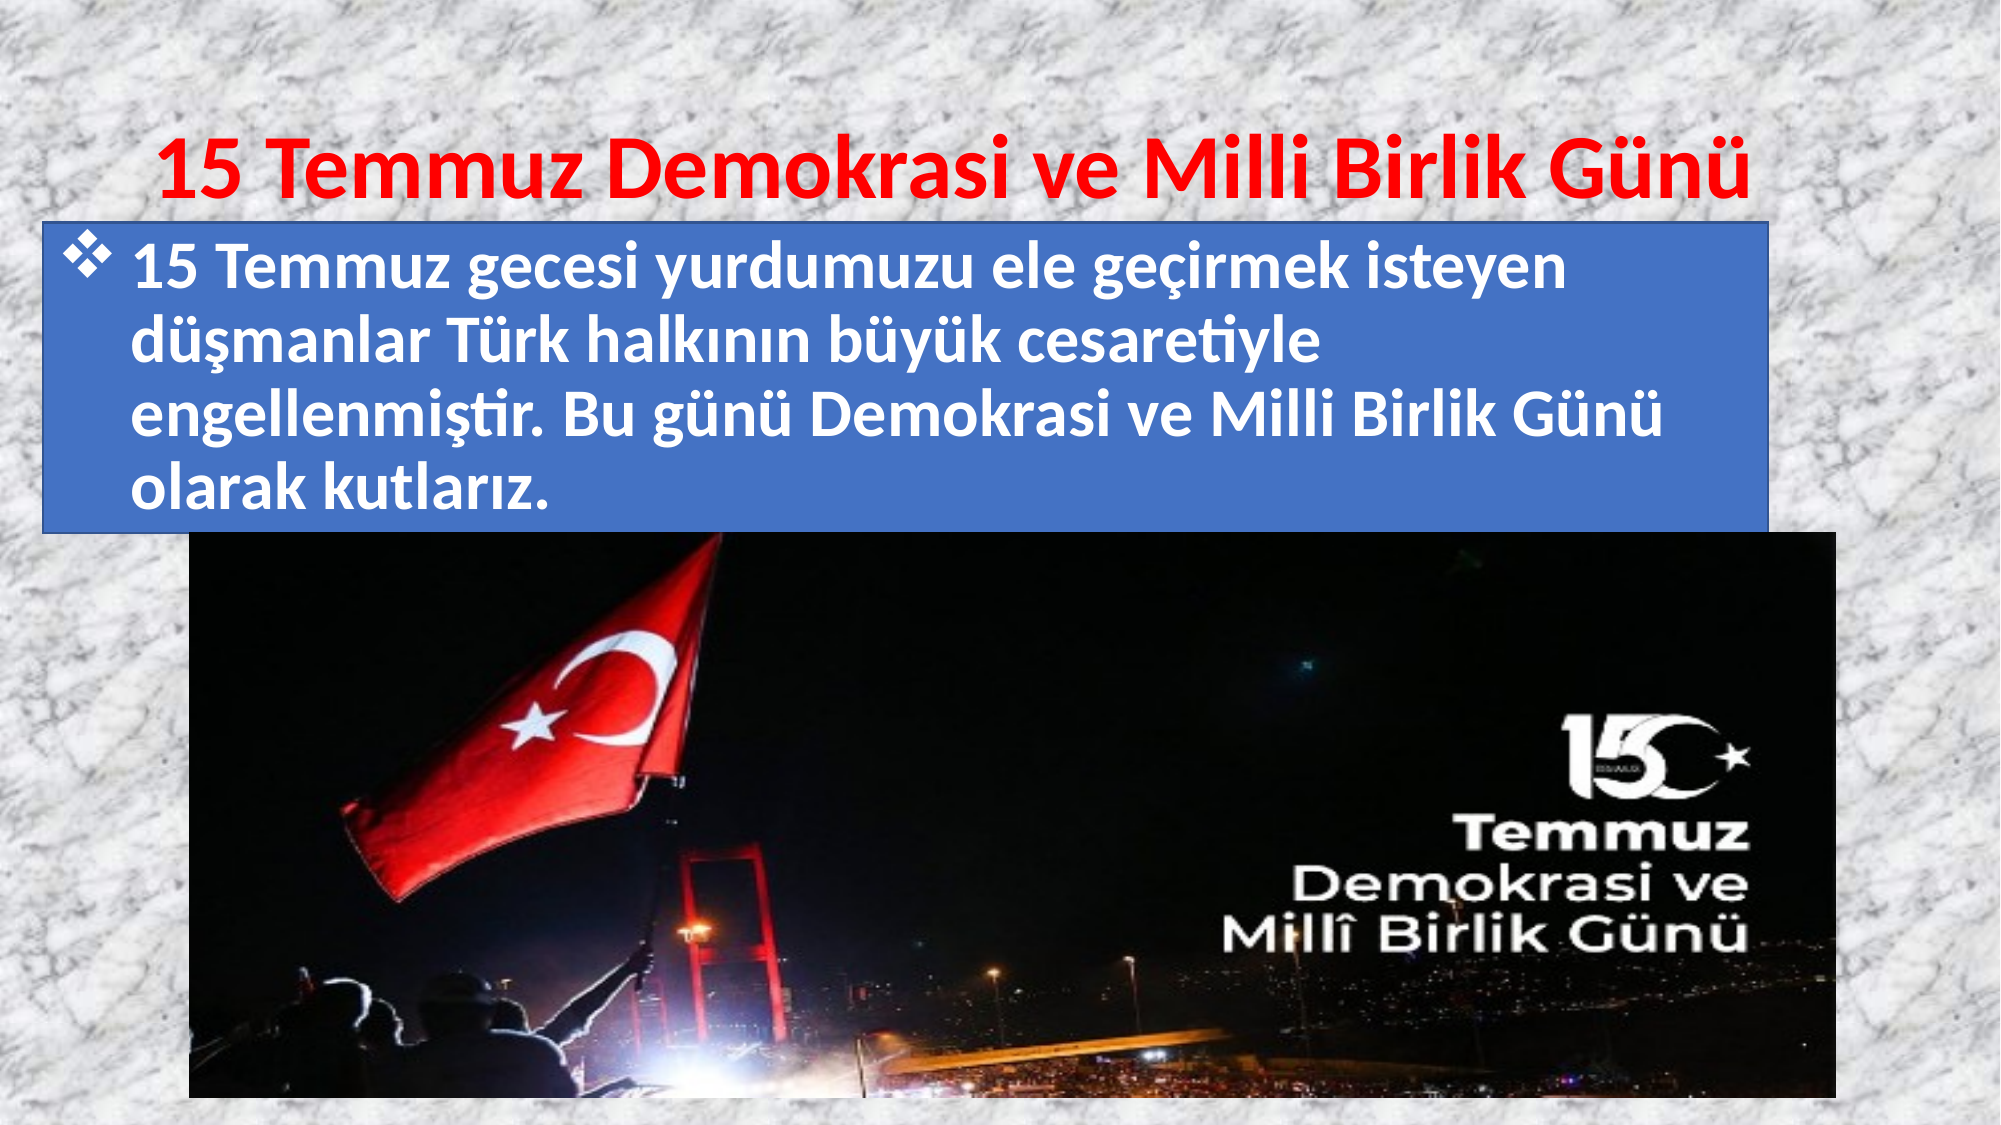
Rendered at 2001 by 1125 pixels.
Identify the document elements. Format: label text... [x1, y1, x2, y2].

picture [0, 0, 2001, 1125]
title 15 Temmuz Demokrasi ve Milli Birlik Günü [137, 59, 1863, 278]
list 15 Temmuz gecesi yurdumuzu ele geçirmek isteyen düşmanlar Türk halkının büyük cesaretiyle engellenmiştir. Bu günü Demokrasi ve Milli Birlik Günü olarak kutlarız. [42, 221, 1769, 534]
